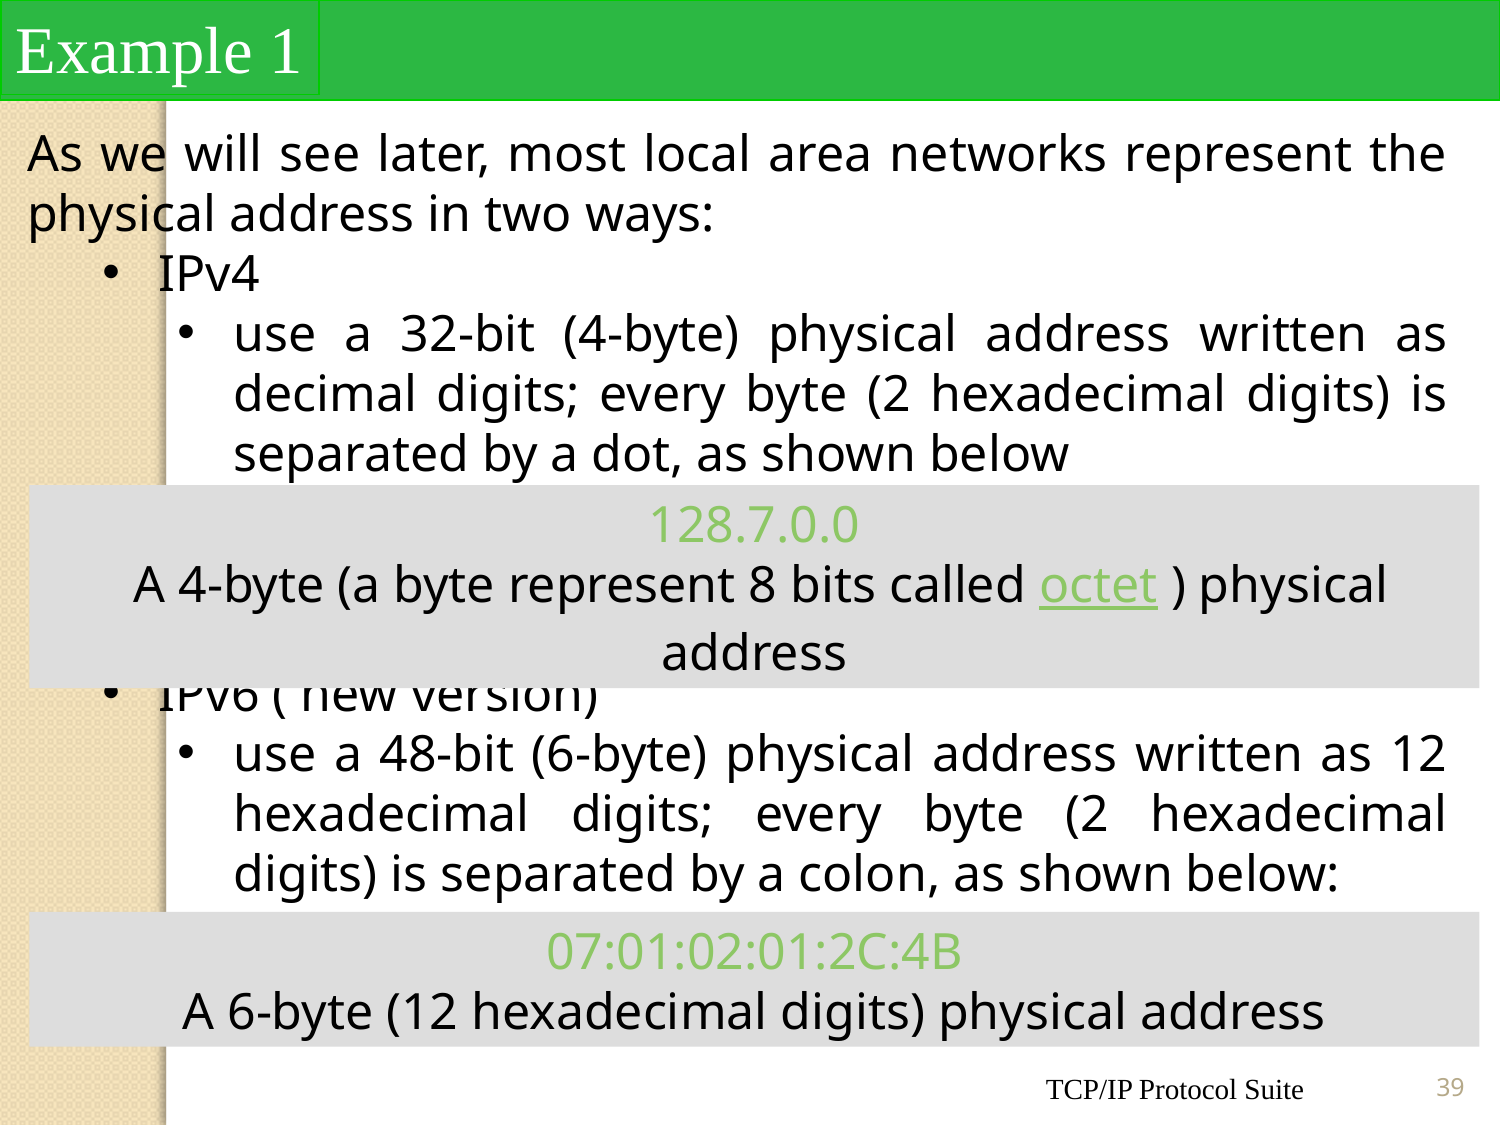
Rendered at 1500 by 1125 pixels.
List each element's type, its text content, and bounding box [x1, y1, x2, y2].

text_box 07:01:02:01:2C:4B A 6-byte (12 hexadecimal digits) physical address [29, 911, 1480, 1047]
slide_number 39 [1413, 1034, 1488, 1113]
text_box 128.7.0.0 A 4-byte (a byte represent 8 bits called octet ) physical address [29, 485, 1480, 689]
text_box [0, 0, 1500, 101]
footer TCP/IP Protocol Suite [937, 1047, 1413, 1113]
text_box As we will see later, most local area networks represent the physical address in two ways: IPv4 use a 32-bit (4-byte) physical address written as decimal digits; every byte (2 hexadecimal digits) is separated by a dot, as shown below IPv6 ( new version) use a 48-bit (6-byte) physical address written as 12 hexadecimal digits; every byte (2 hexadecimal digits) is separated by a colon, as shown below: [12, 114, 1463, 909]
